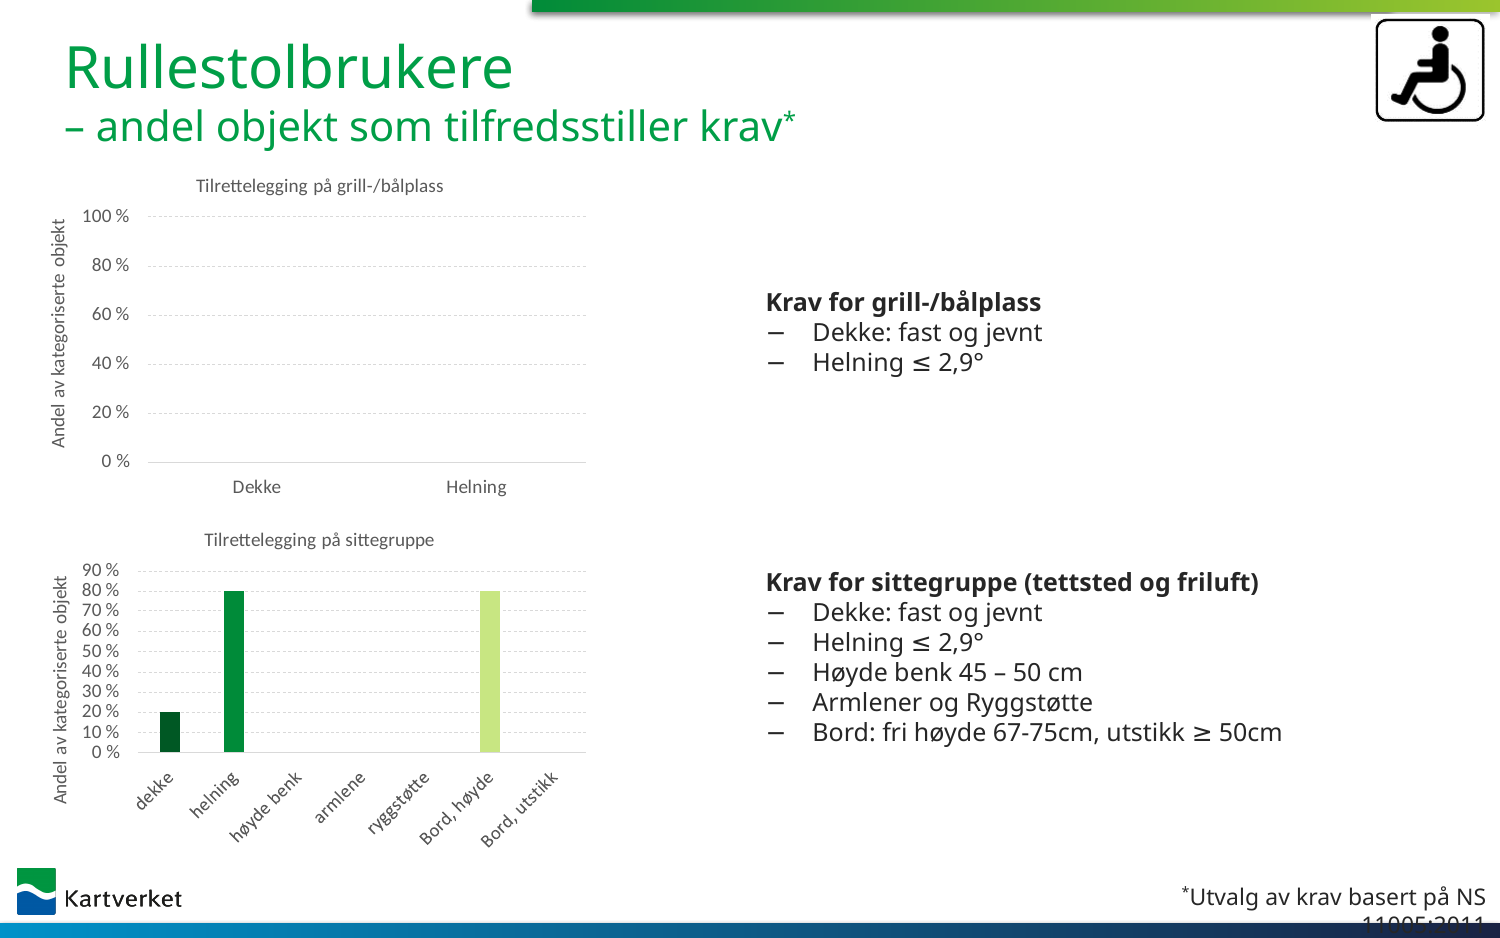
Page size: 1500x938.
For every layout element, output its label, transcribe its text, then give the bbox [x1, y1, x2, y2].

text_box Krav for sittegruppe (tettsted og friluft) Dekke: fast og jevnt Helning ≤ 2,9° Høyde benk 45 – 50 cm Armlener og Ryggstøtte Bord: fri høyde 67-75cm, utstikk ≥ 50cm [750, 559, 1500, 754]
picture [41, 520, 597, 859]
text_box *Utvalg av krav basert på NS 11005:2011 [1068, 873, 1500, 938]
picture [41, 166, 597, 505]
text_box Rullestolbrukere – andel objekt som tilfredsstiller krav* [49, 14, 1431, 158]
picture [1371, 13, 1491, 127]
text_box Krav for grill-/bålplass Dekke: fast og jevnt Helning ≤ 2,9° [750, 279, 1452, 384]
